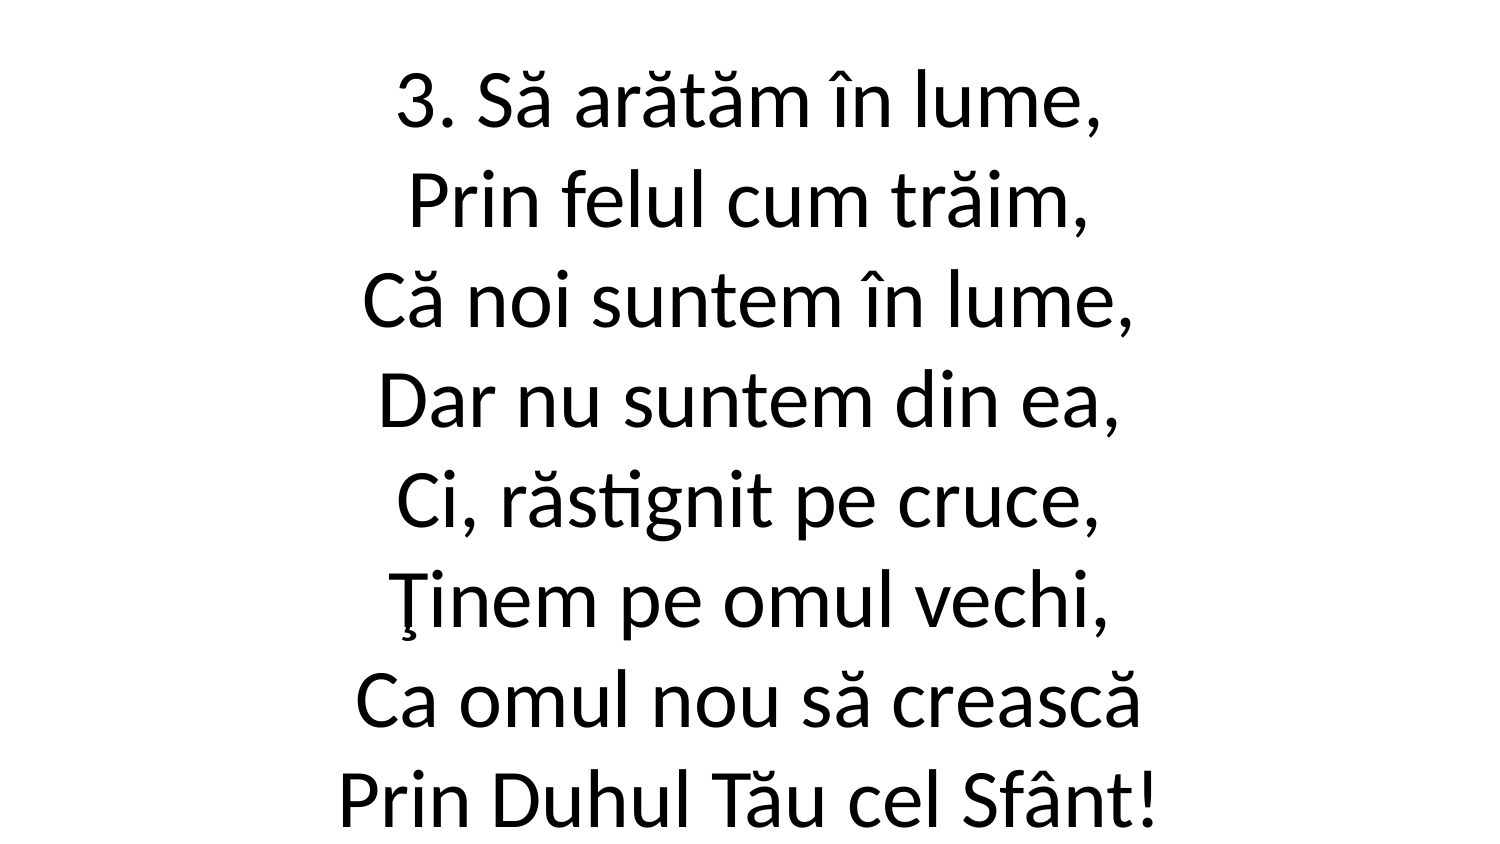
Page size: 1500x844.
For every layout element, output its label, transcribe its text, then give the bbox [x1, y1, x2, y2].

text_box 3. Să arătăm în lume, Prin felul cum trăim, Că noi suntem în lume, Dar nu suntem din ea, Ci, răstignit pe cruce, Ţinem pe omul vechi, Ca omul nou să crească Prin Duhul Tău cel Sfânt! [322, 0, 1178, 844]
